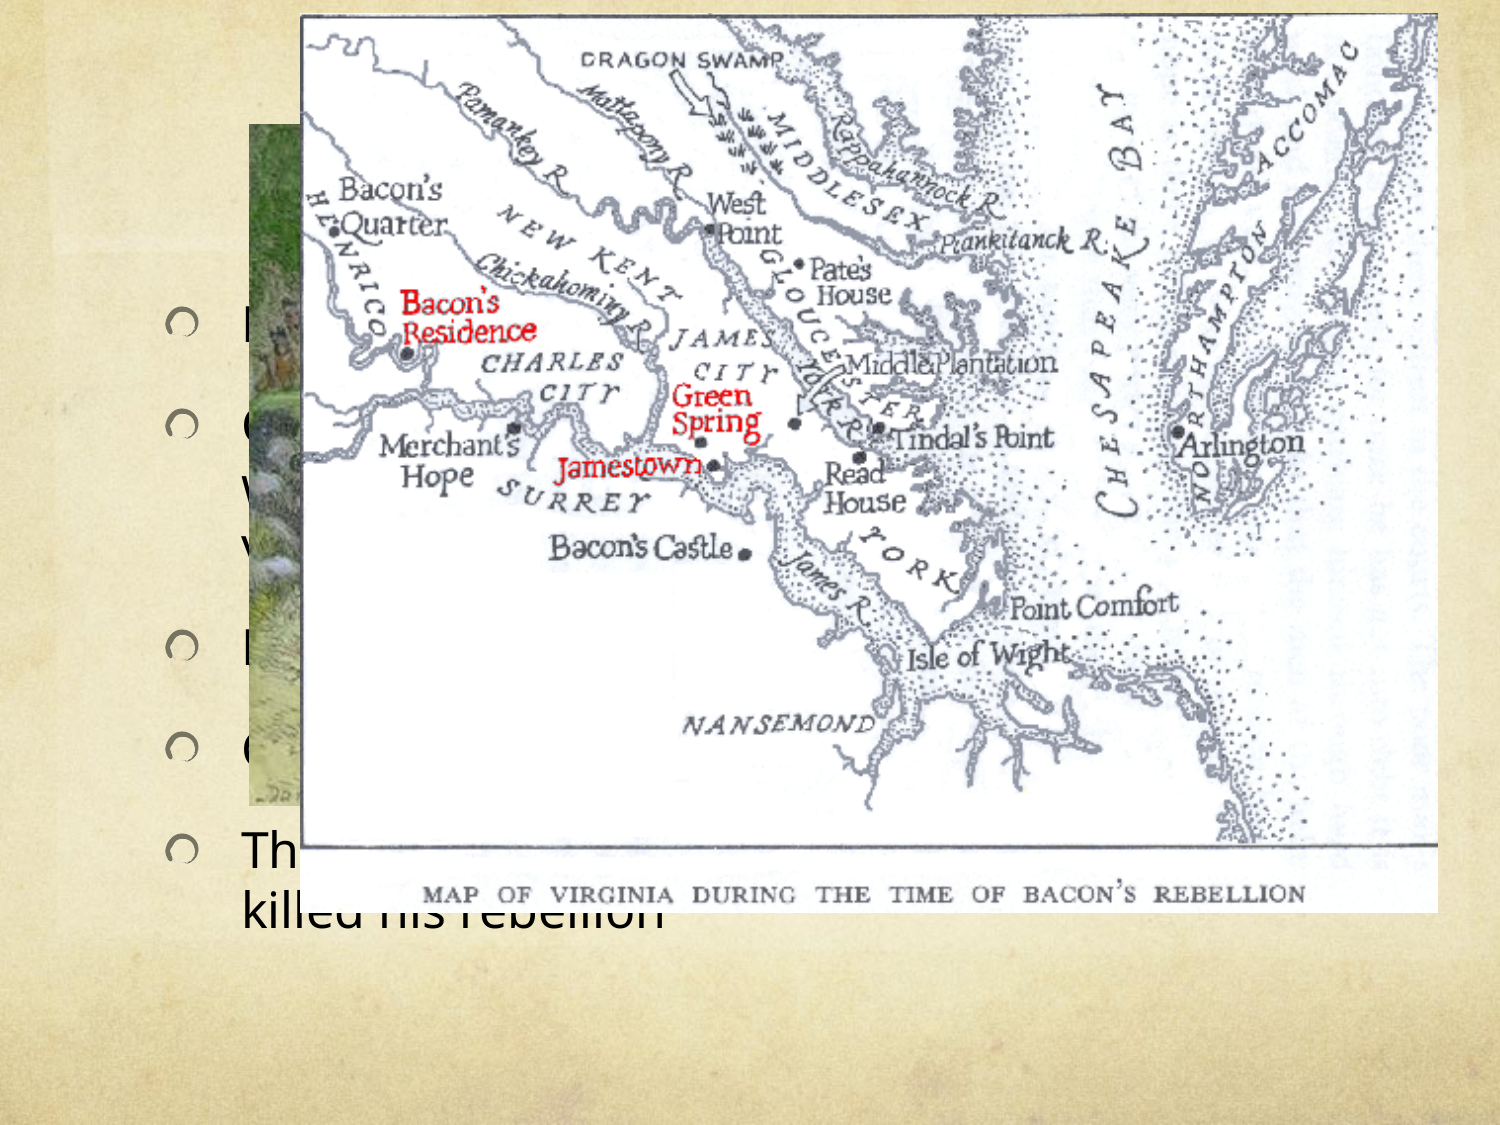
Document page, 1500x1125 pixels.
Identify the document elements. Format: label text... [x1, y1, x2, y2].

picture [0, 0, 1500, 1125]
list Bacon turned his army around Complained that Berkeley failed to protect western settlers and that they had too little voice in colonial govt. Bacon attacked and burned Jamestown Controlled nearly all of VA Then, he died suddenly from illness, which killed his rebellion [150, 284, 1350, 950]
